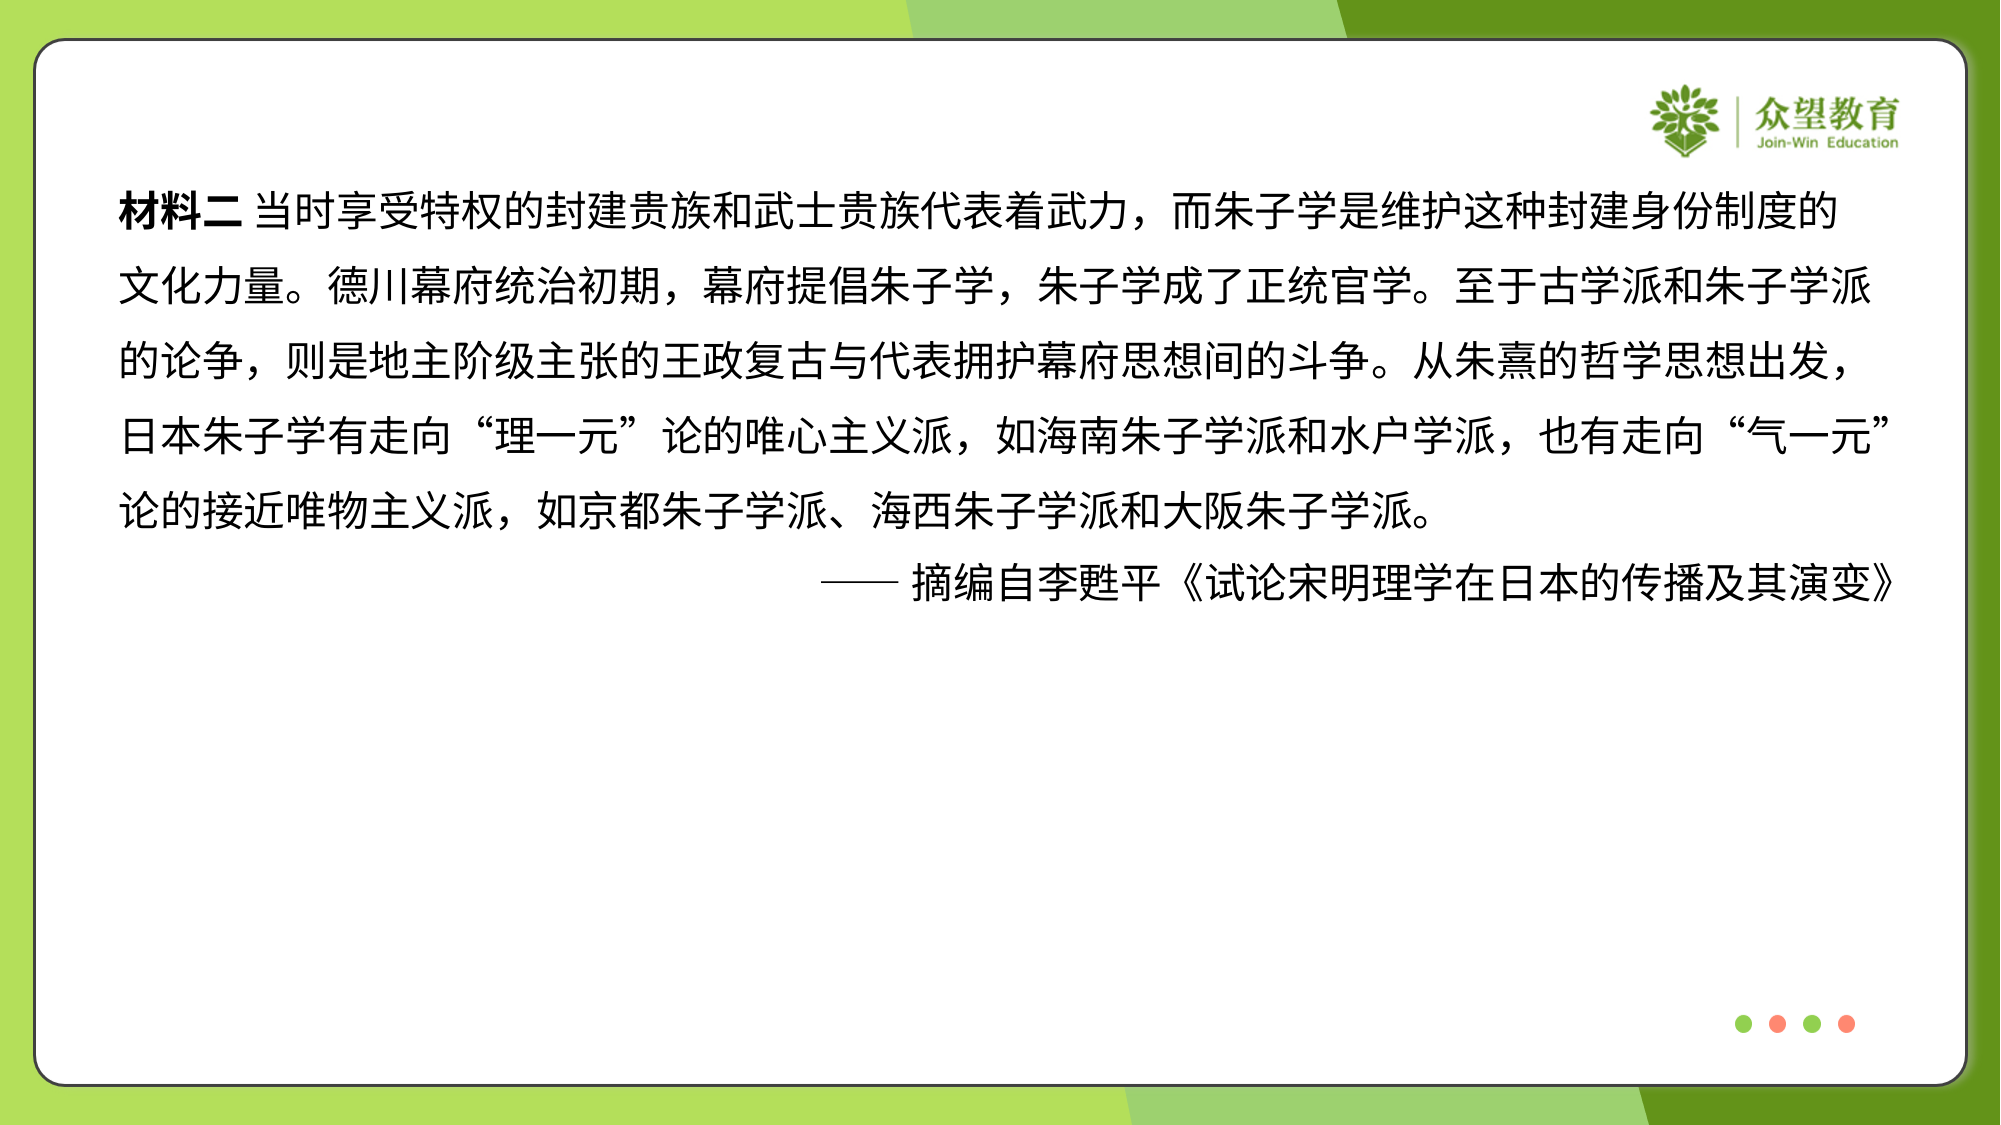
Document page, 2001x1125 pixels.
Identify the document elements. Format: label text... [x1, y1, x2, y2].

picture [0, 0, 2000, 1125]
text_box 材料二 当时享受特权的封建贵族和武士贵族代表着武力，而朱子学是维护这种封建身份制度的 文化力量。德川幕府统治初期，幕府提倡朱子学，朱子学成了正统官学。至于古学派和朱子学派 的论争，则是地主阶级主张的王政复古与代表拥护幕府思想间的斗争。从朱熹的哲学思想出发， 日本朱子学有走向“理一元”论的唯心主义派，如海南朱子学派和水户学派，也有走向“气一元” 论的接近唯物主义派，如京都朱子学派、海西朱子学派和大阪朱子学派。 ——摘编自李甦平《试论宋明理学在日本的传播及其演变》 [118, 159, 1883, 600]
